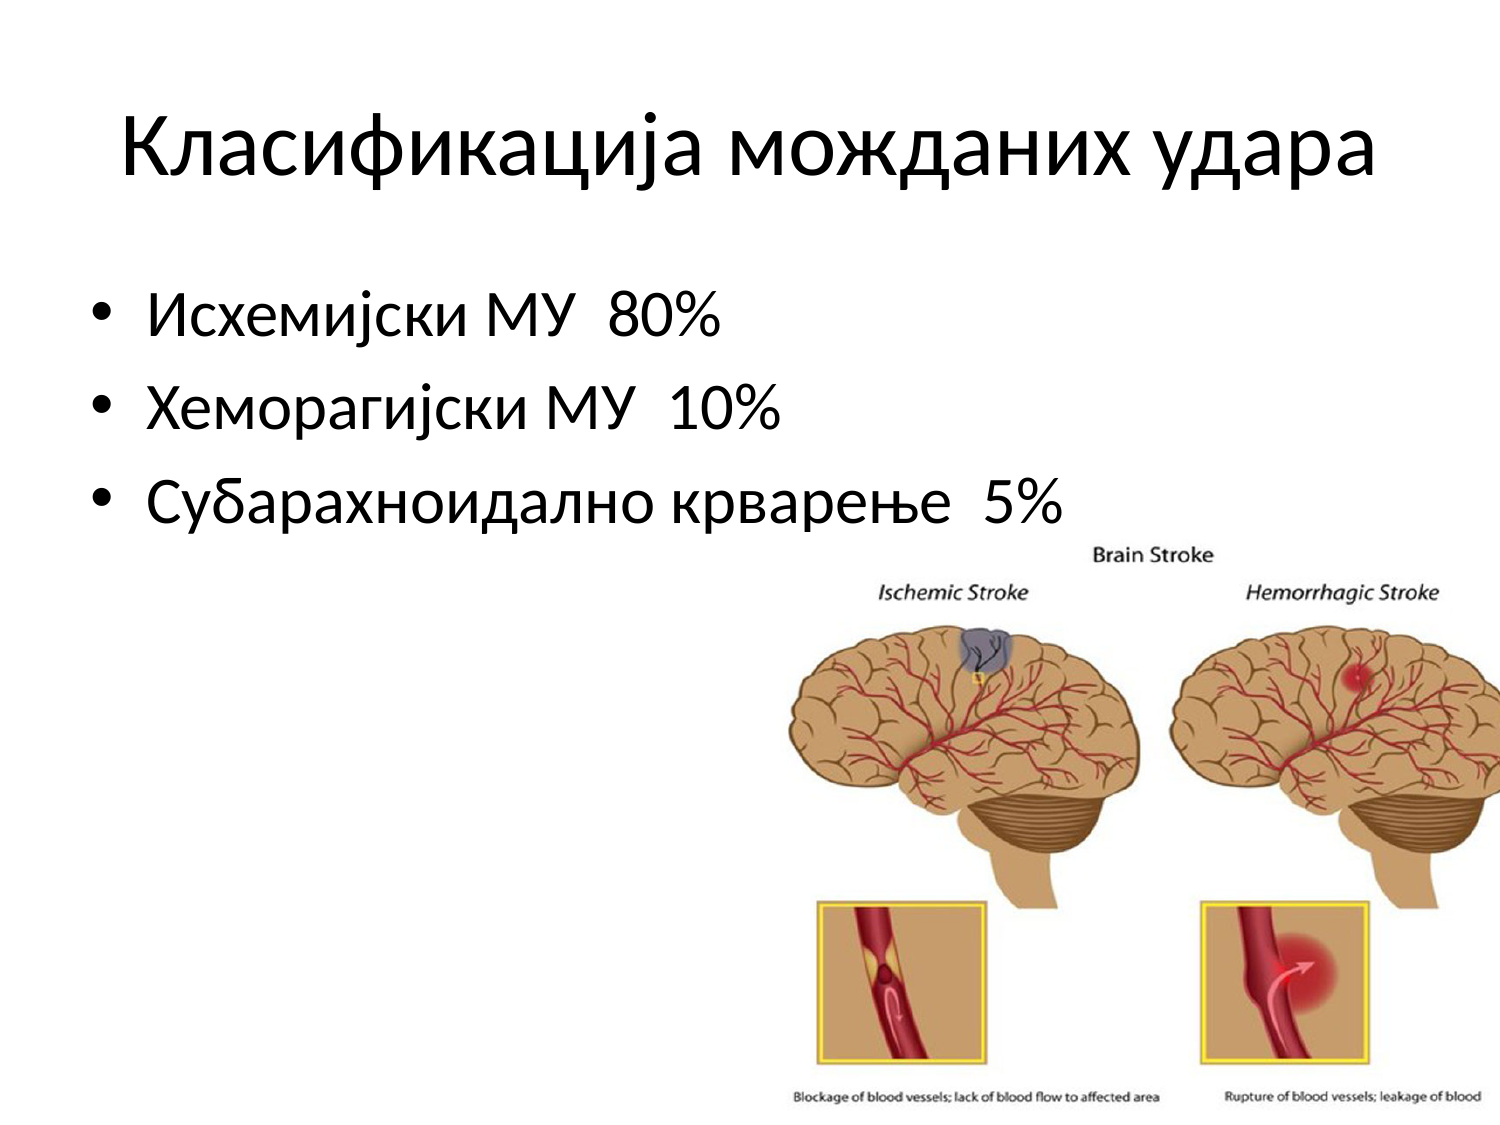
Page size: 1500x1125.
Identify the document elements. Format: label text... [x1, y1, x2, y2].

title Класификација можданих удара [75, 45, 1425, 233]
picture [761, 532, 1500, 1125]
list Исхемијски МУ 80% Хеморагијски МУ 10% Субарахноидално крварење 5% [75, 262, 1425, 1005]
